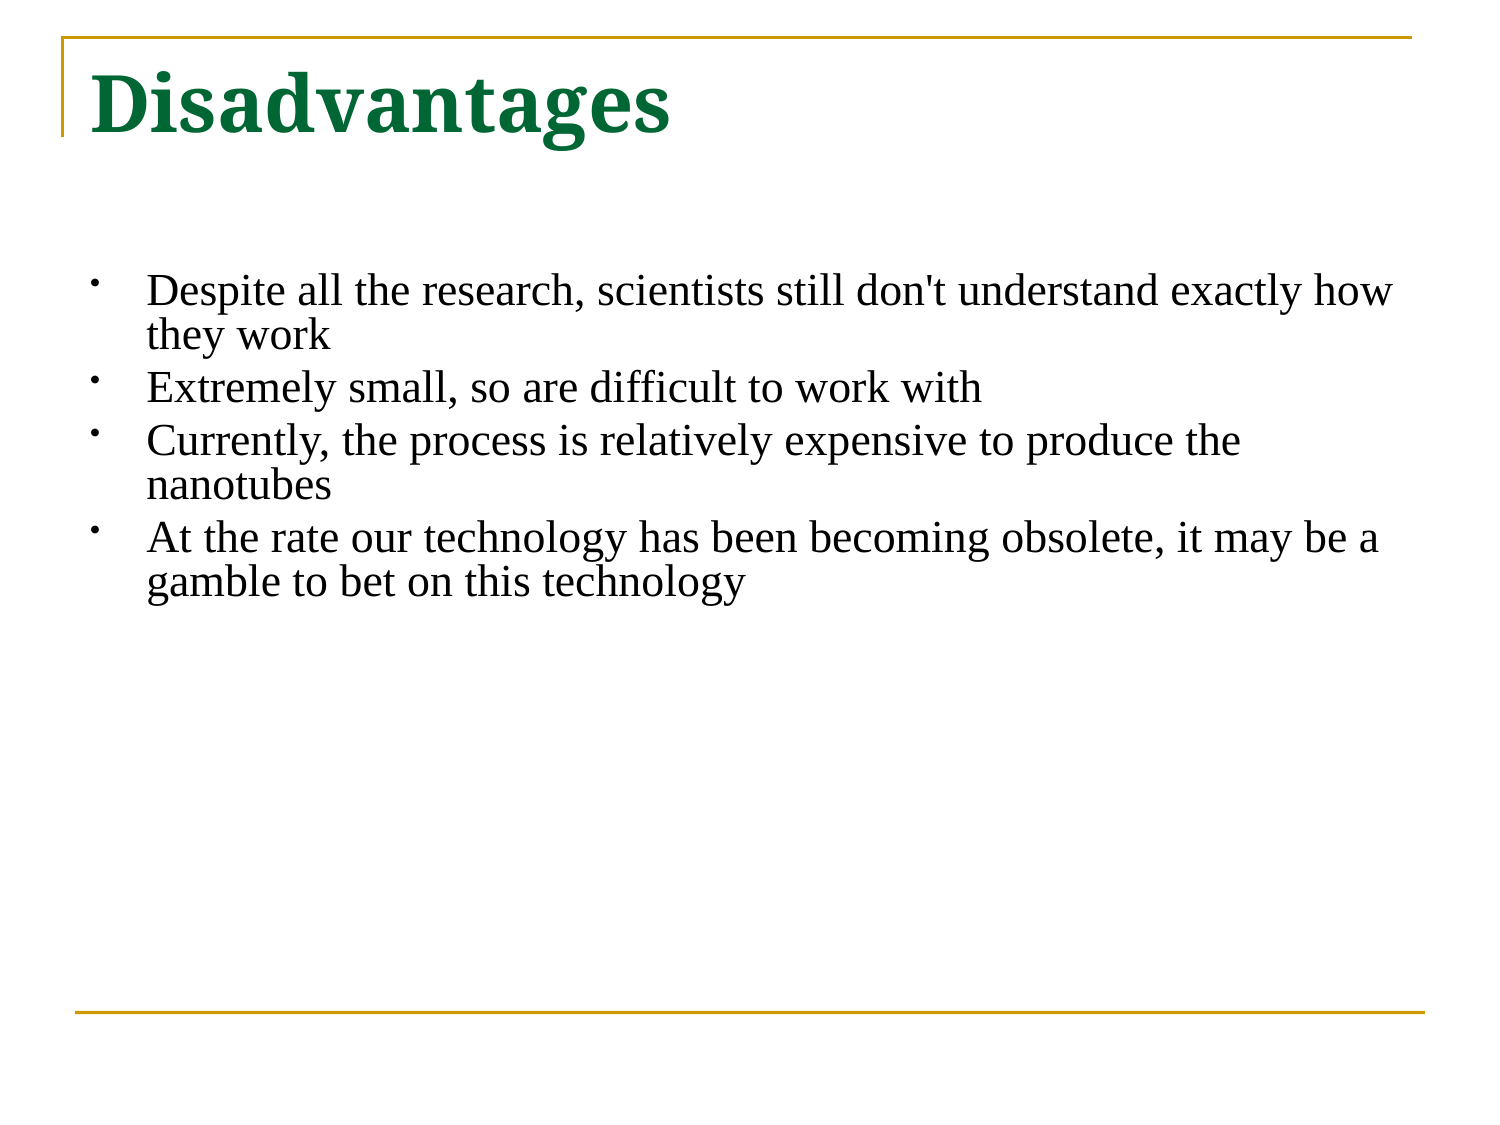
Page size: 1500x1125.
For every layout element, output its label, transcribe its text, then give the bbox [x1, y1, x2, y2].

list Despite all the research, scientists still don't understand exactly how they work Extremely small, so are difficult to work with Currently, the process is relatively expensive to produce the nanotubes At the rate our technology has been becoming obsolete, it may be a gamble to bet on this technology [74, 262, 1426, 1006]
title Disadvantages [74, 45, 1426, 233]
